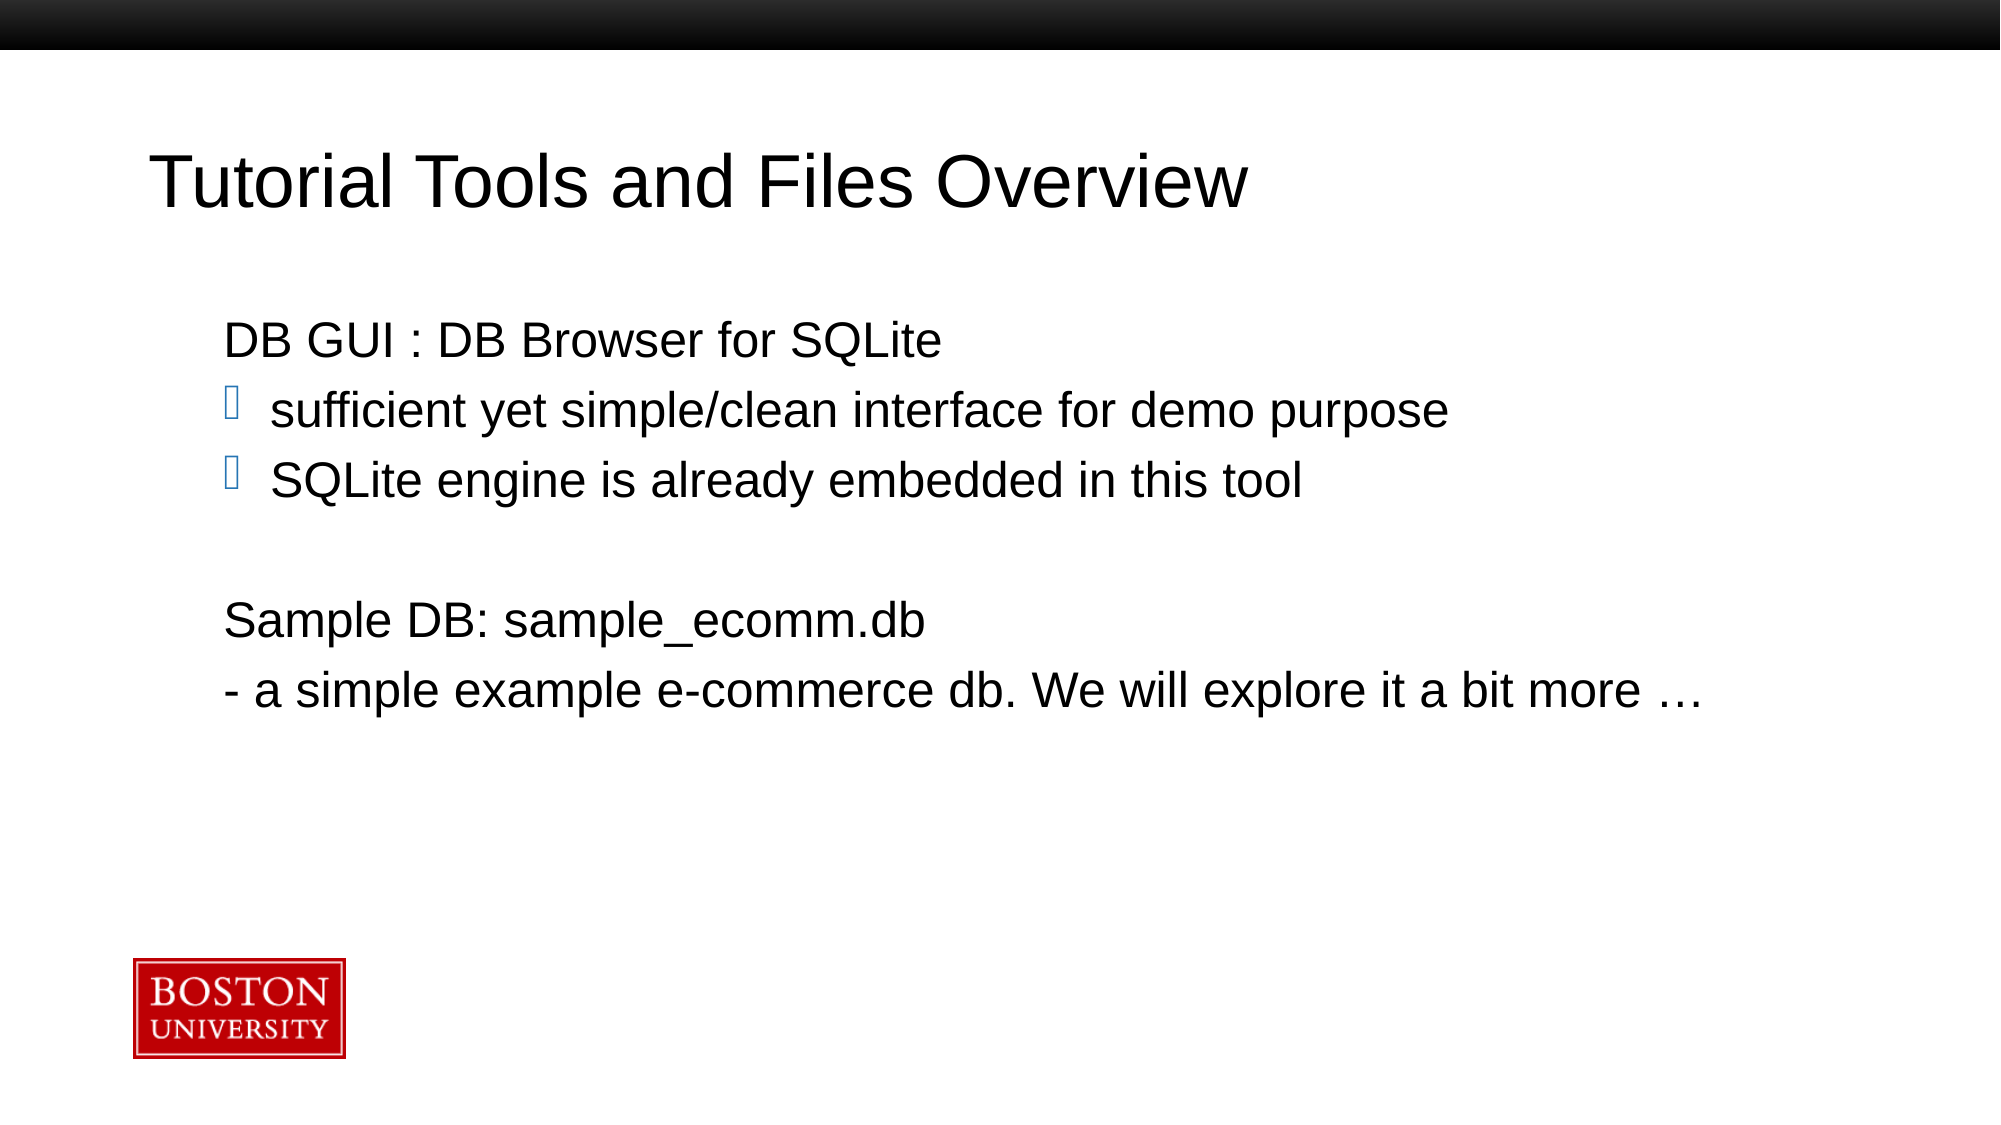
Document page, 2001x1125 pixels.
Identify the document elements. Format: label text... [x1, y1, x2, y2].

list DB GUI : DB Browser for SQLite sufficient yet simple/clean interface for demo purpose SQLite engine is already embedded in this tool Sample DB: sample_ecomm.db - a simple example e-commerce db. We will explore it a bit more … [133, 299, 1867, 938]
title Tutorial Tools and Files Overview [133, 125, 1867, 238]
picture [133, 958, 346, 1059]
